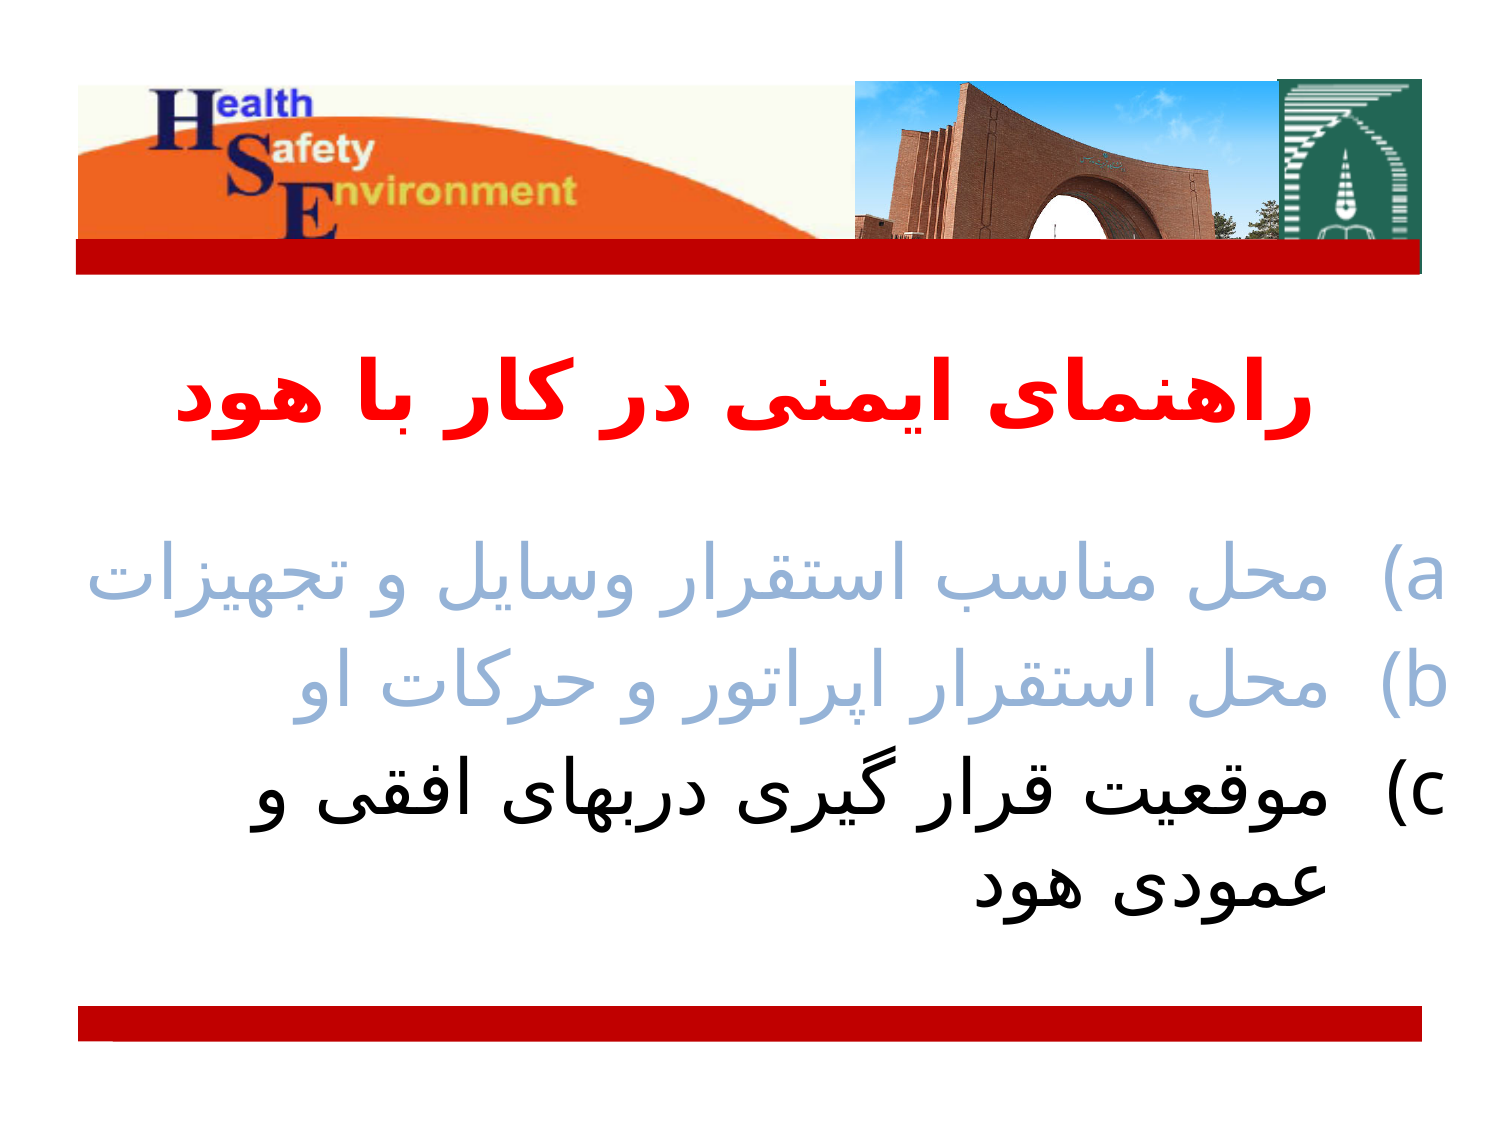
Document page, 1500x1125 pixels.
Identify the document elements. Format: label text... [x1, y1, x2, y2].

title راهنمای ایمنی در کار با هود [70, 292, 1421, 481]
picture [78, 79, 1422, 274]
list محل مناسب استقرار وسایل و تجهیزات محل استقرار اپراتور و حرکات او موقعیت قرار گیری دربهای افقی و عمودی هود [23, 515, 1461, 991]
